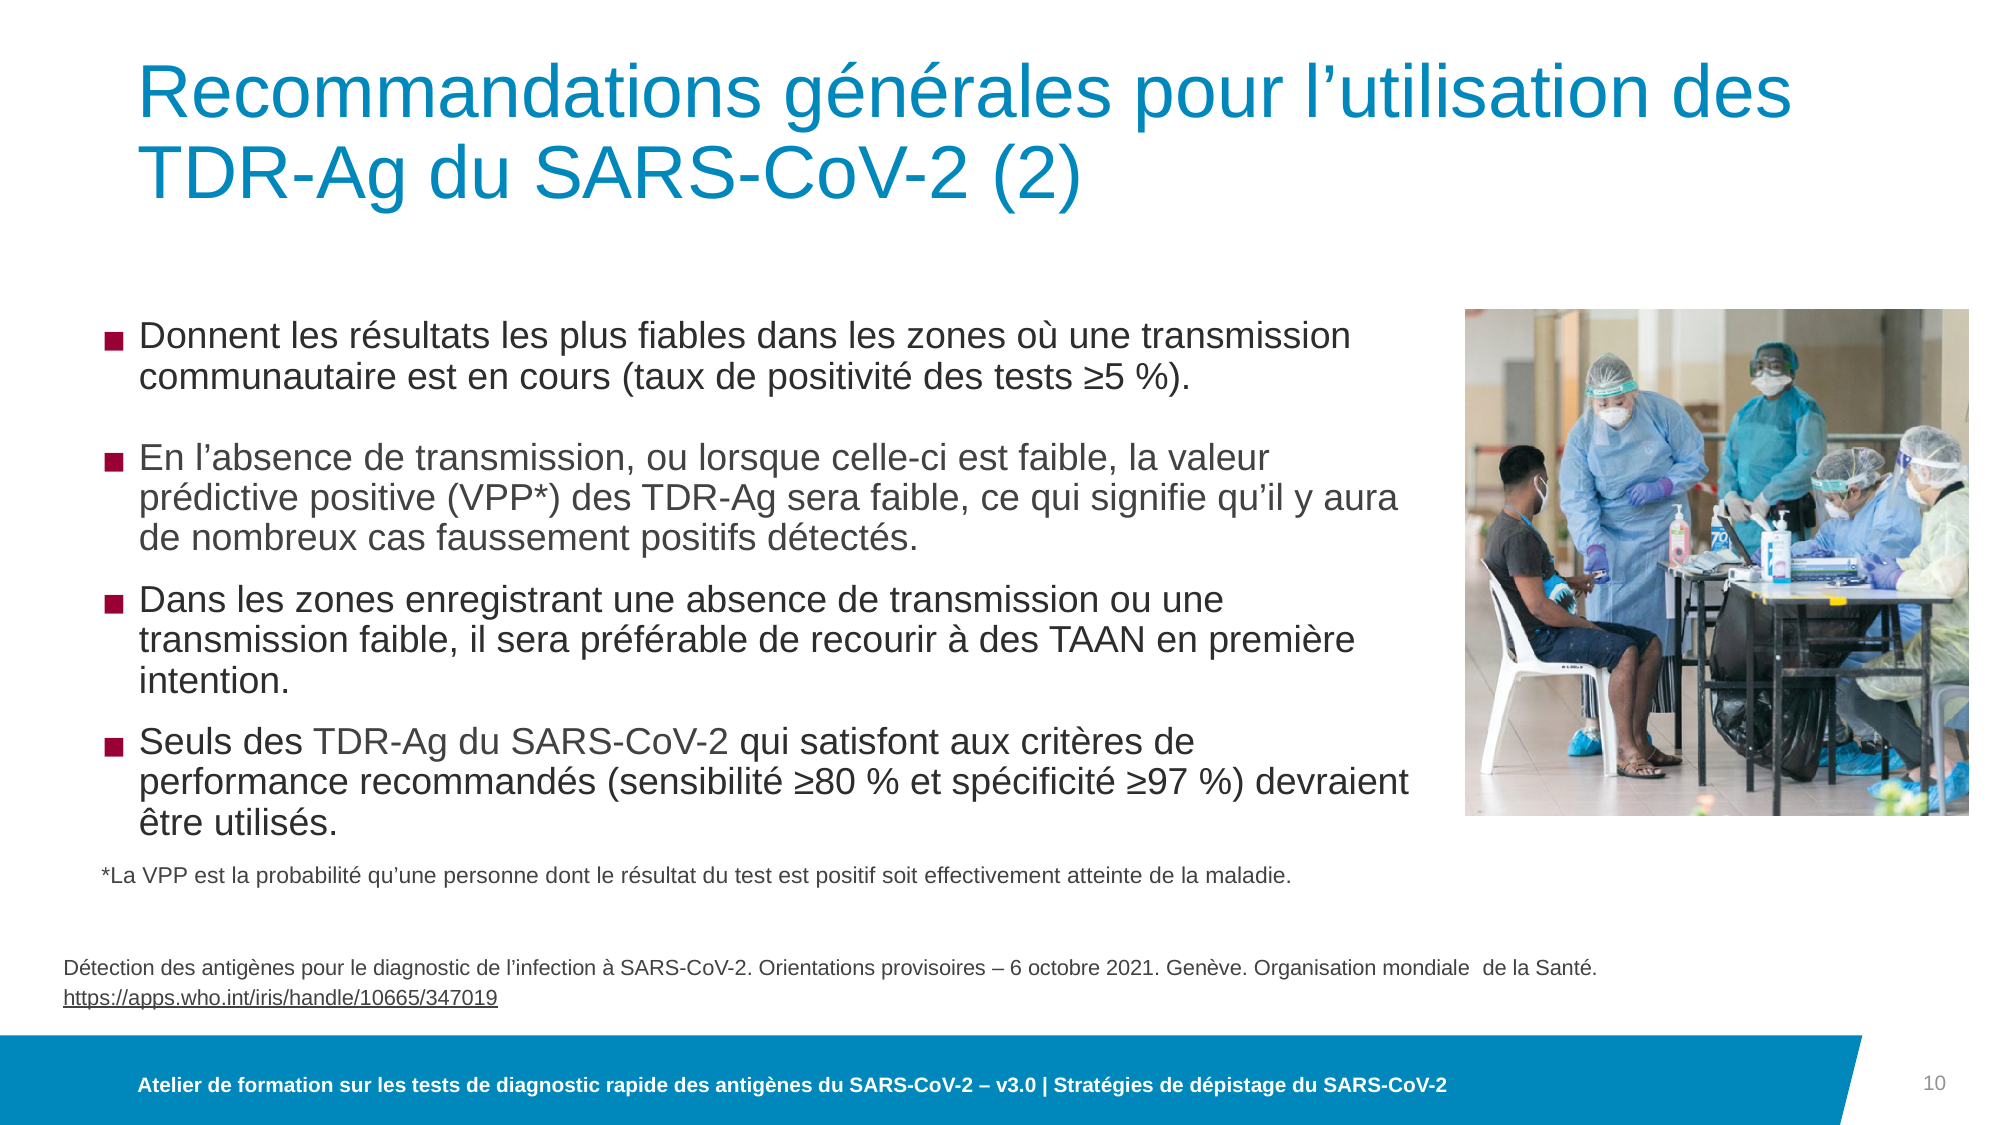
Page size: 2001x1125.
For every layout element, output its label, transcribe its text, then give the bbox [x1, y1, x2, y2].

slide_number 10 [1862, 1035, 1947, 1125]
footer Atelier de formation sur les tests de diagnostic rapide des antigènes du SARS-CoV-2 – v3.0 | Stratégies de dépistage du SARS-CoV-2 [137, 1042, 1558, 1125]
list Donnent les résultats les plus fiables dans les zones où une transmission communautaire est en cours (taux de positivité des tests ≥5 %). En l’absence de transmission, ou lorsque celle-ci est faible, la valeur prédictive positive (VPP*) des TDR-Ag sera faible, ce qui signifie qu’il y aura de nombreux cas faussement positifs détectés. Dans les zones enregistrant une absence de transmission ou une transmission faible, il sera préférable de recourir à des TAAN en première intention. Seuls des TDR-Ag du SARS-CoV-2 qui satisfont aux critères de performance recommandés (sensibilité ≥80 % et spécificité ≥97 %) devraient être utilisés. *La VPP est la probabilité qu’une personne dont le résultat du test est positif soit effectivement atteinte de la maladie. [86, 308, 1426, 694]
picture [1465, 309, 1969, 816]
text_box Détection des antigènes pour le diagnostic de l’infection à SARS-CoV-2. Orientations provisoires – 6 octobre 2021. Genève. Organisation mondiale de la Santé. https://apps.who.int/iris/handle/10665/347019 [48, 930, 1914, 1017]
title Recommandations générales pour l’utilisation des TDR-Ag du SARS-CoV-2 (2) [137, 59, 1863, 215]
